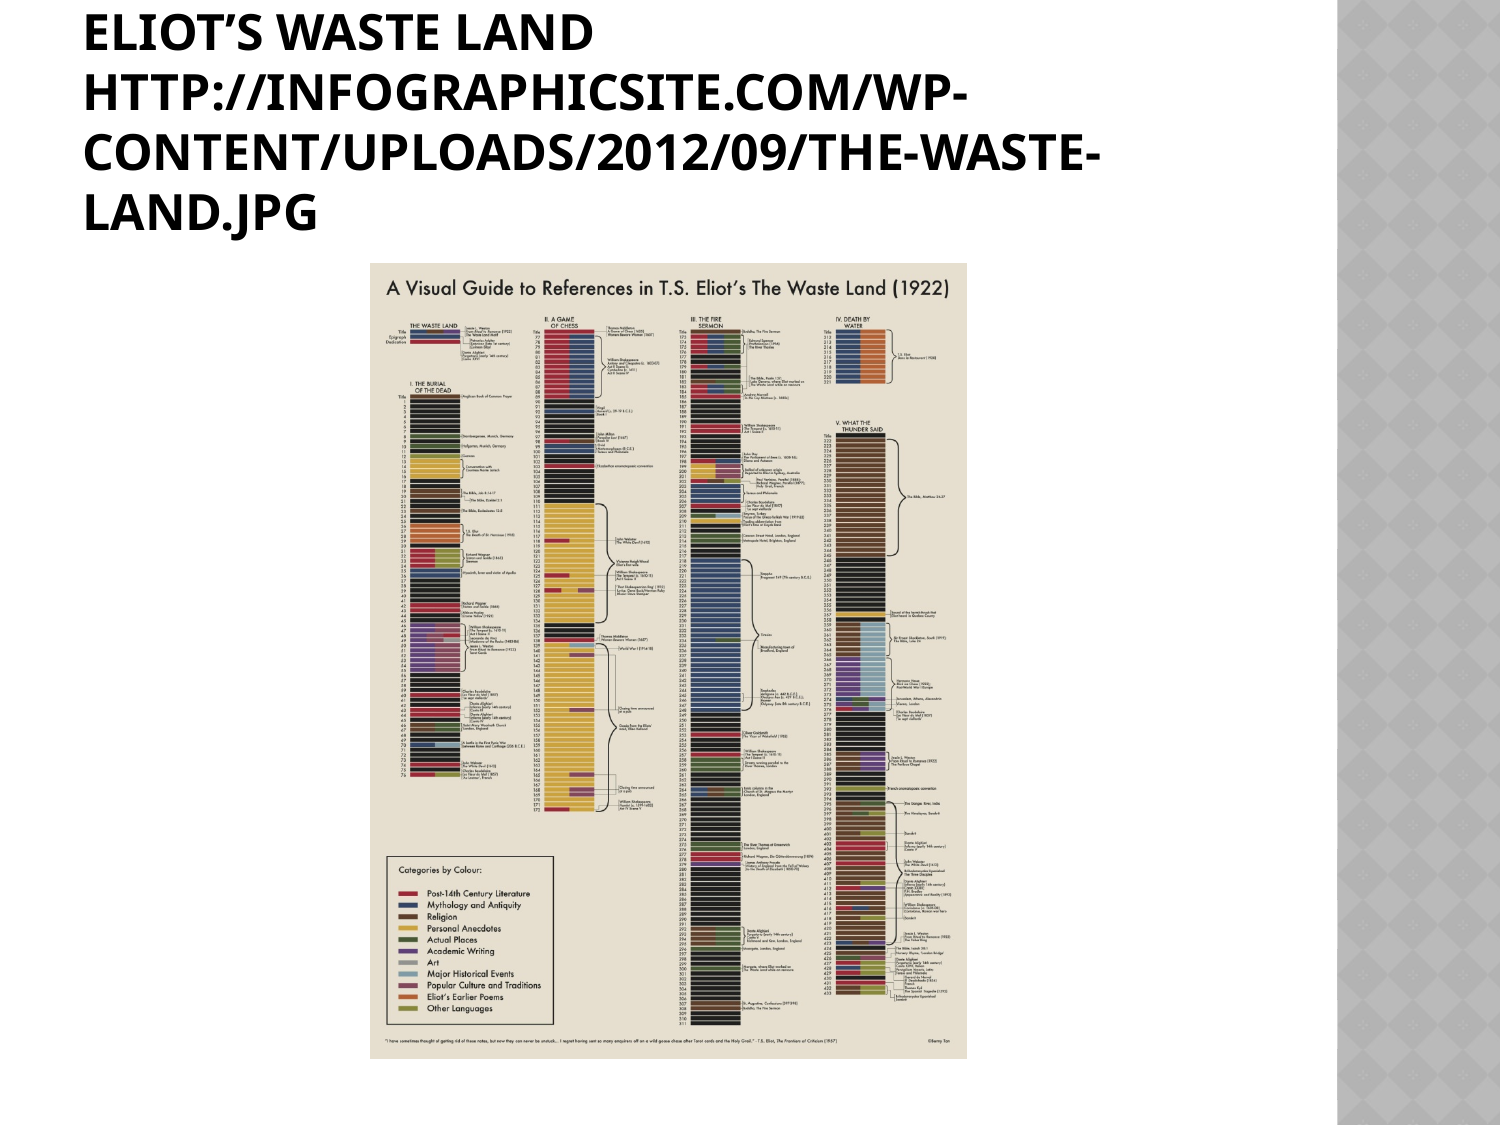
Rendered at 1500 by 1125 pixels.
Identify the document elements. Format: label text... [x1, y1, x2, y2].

title Eliot’s Waste Land http://infographicsite.com/wp-content/uploads/2012/09/the-waste-land.jpg [75, 52, 1263, 240]
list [370, 263, 968, 1060]
